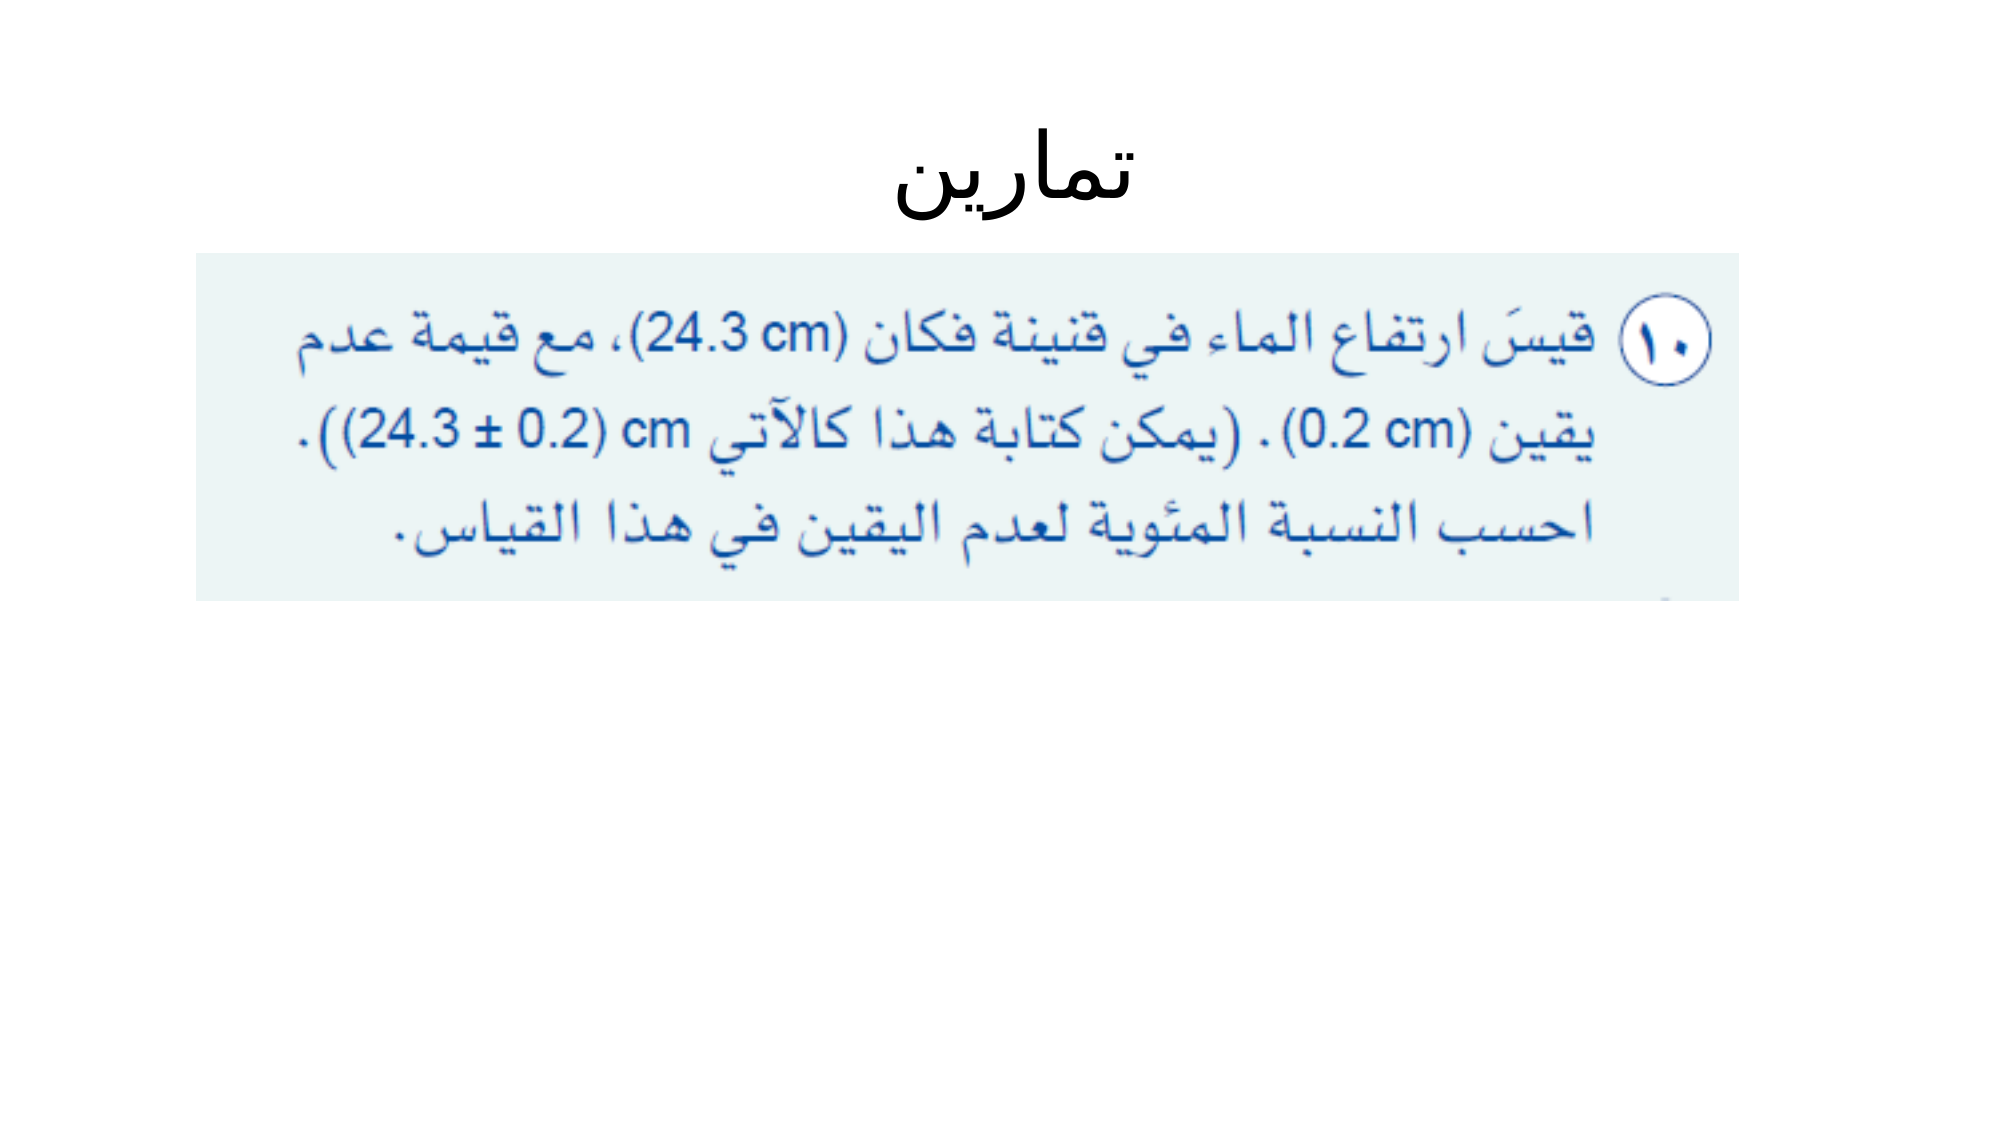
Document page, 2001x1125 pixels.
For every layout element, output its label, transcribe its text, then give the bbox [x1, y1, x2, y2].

title تمارين [137, 59, 1863, 278]
picture [196, 253, 1739, 601]
